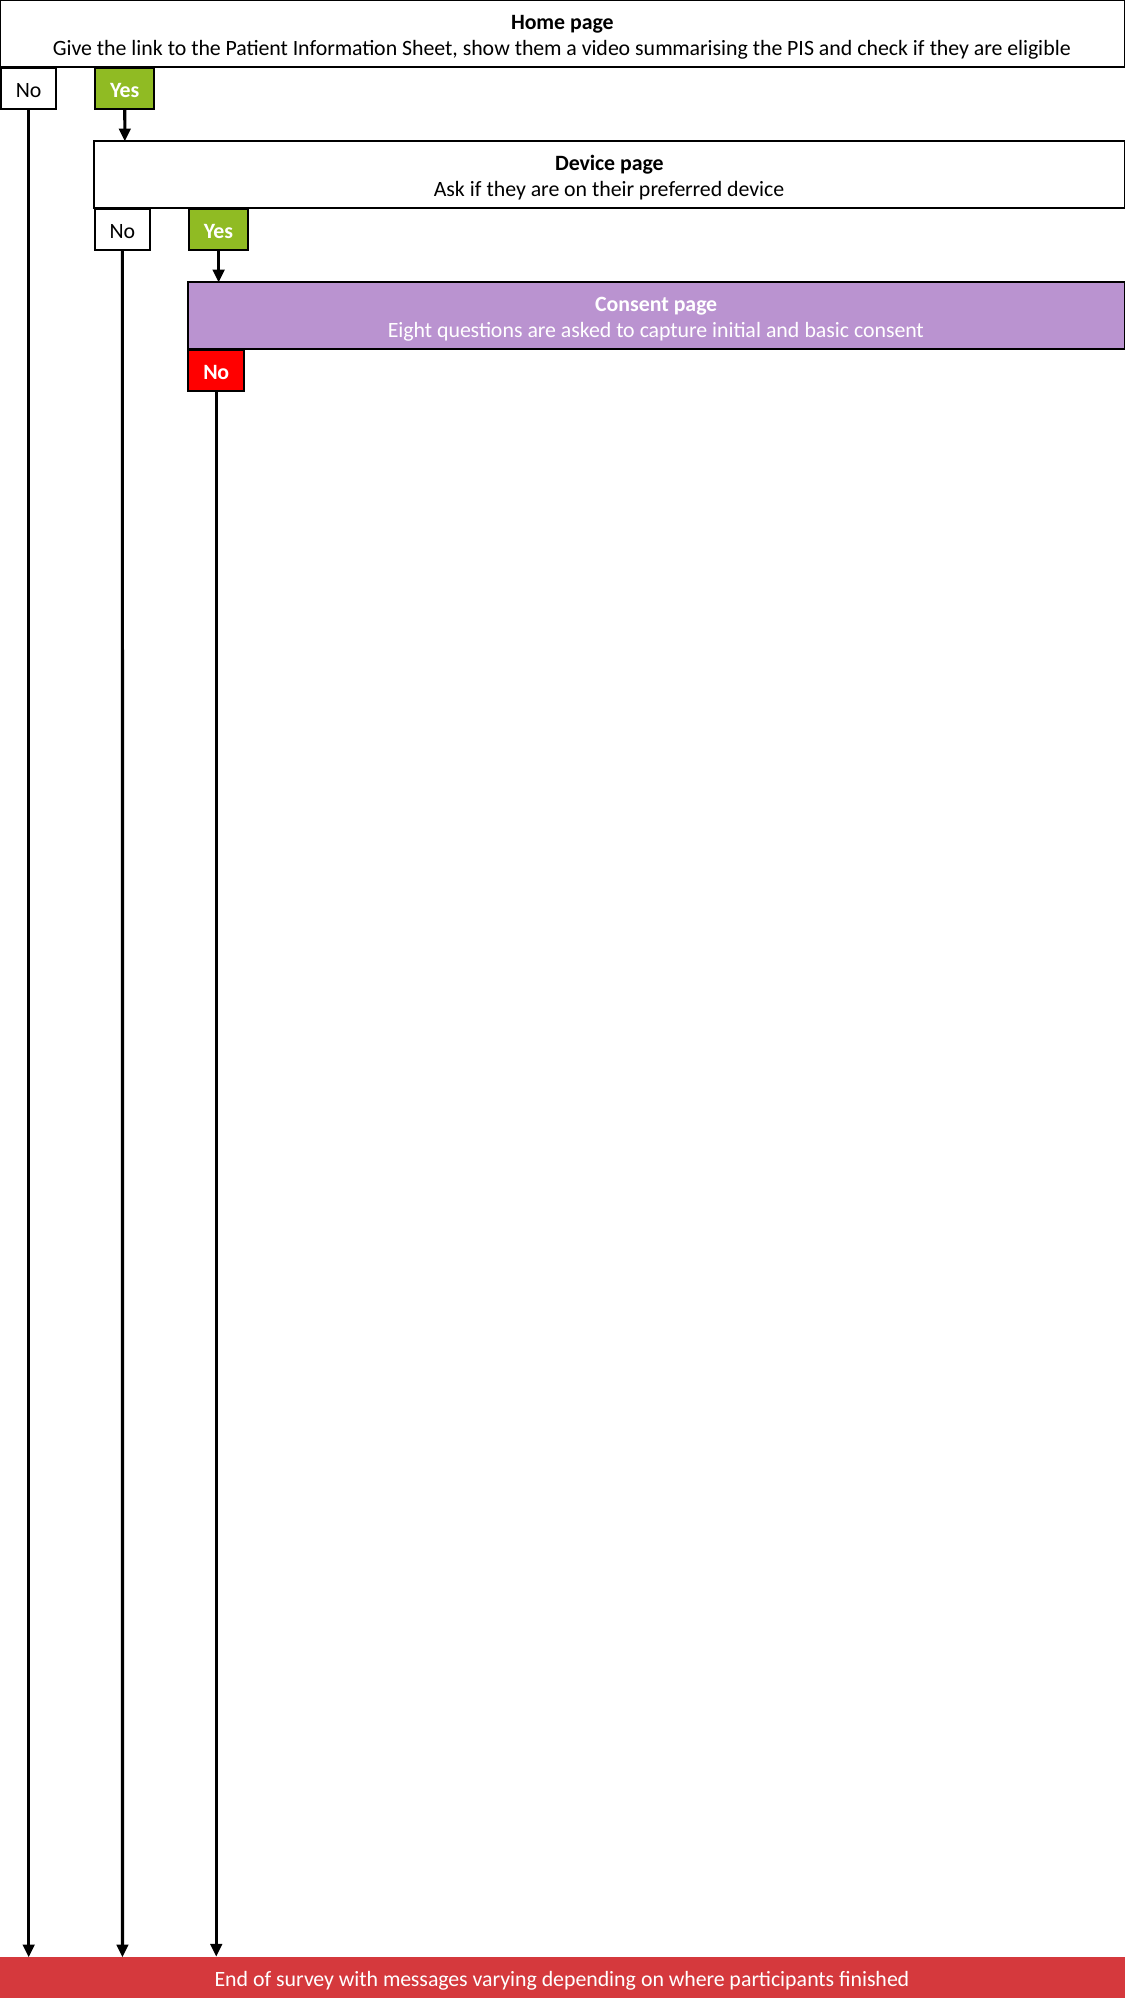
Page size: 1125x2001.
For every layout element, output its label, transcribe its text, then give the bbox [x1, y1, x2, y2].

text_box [187, 281, 1125, 393]
text_box End of survey with messages varying depending on where participants finished [0, 1956, 1125, 1999]
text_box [0, 0, 1125, 112]
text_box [93, 140, 1125, 253]
